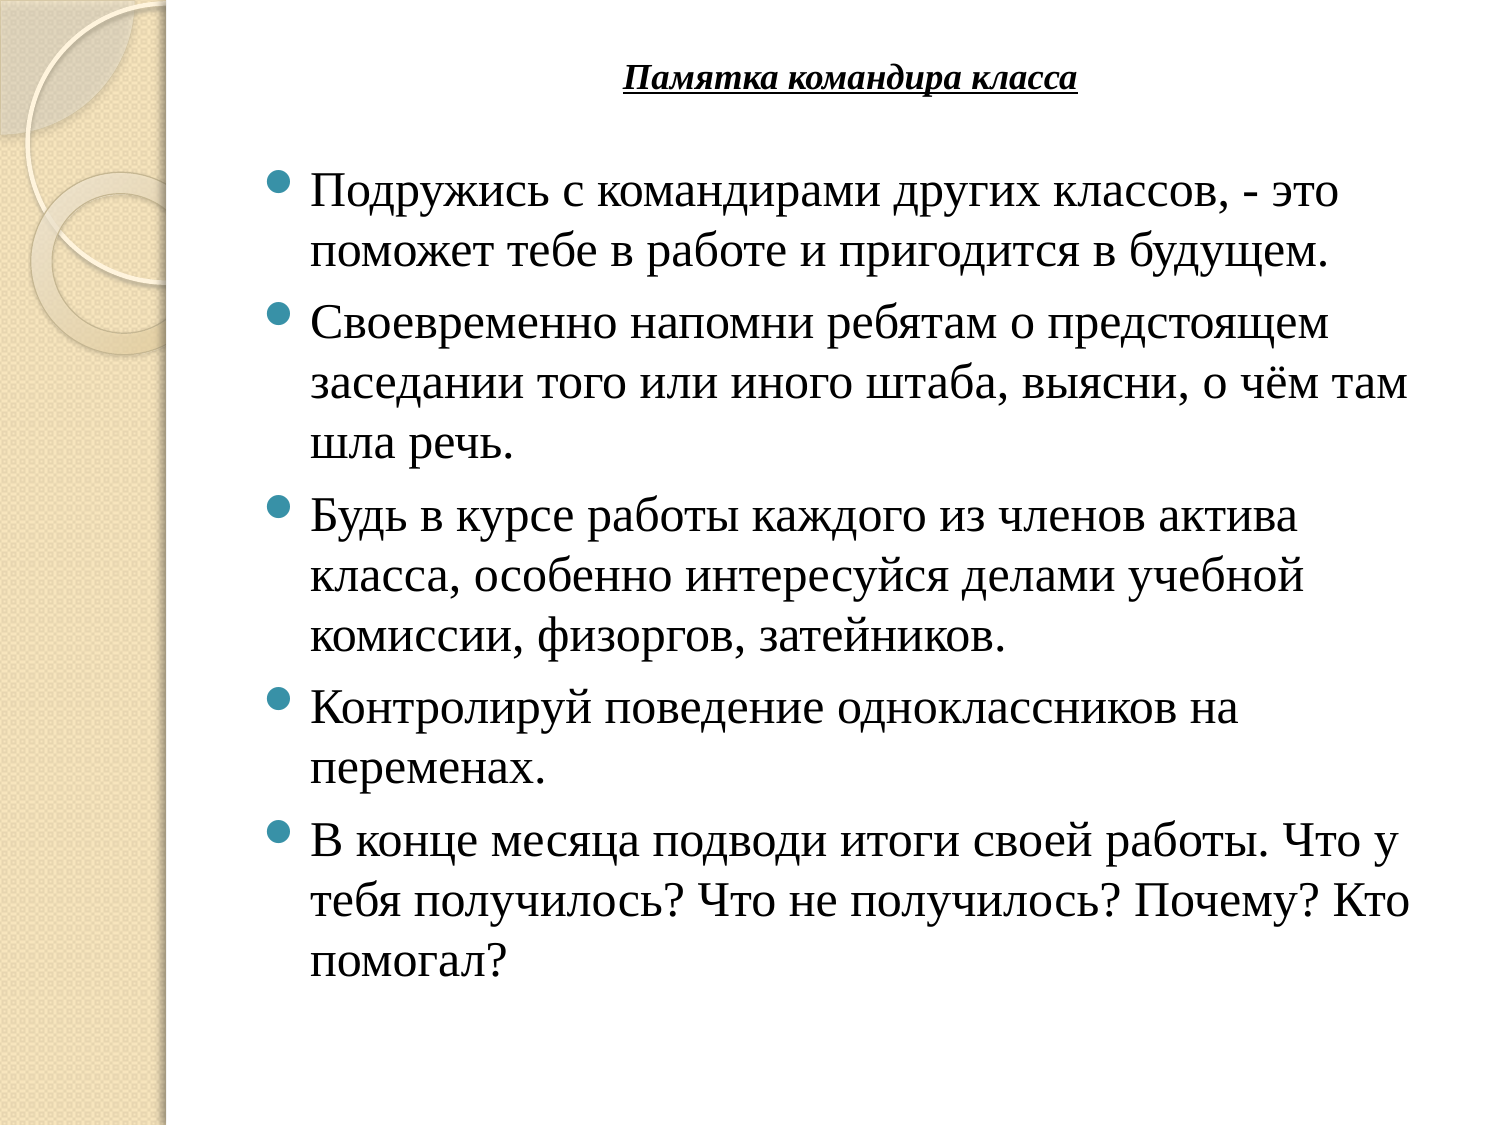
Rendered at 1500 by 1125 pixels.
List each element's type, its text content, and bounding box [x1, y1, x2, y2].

title Памятка командира класса [235, 45, 1466, 149]
list Подружись с командирами других классов, - это поможет тебе в работе и пригодится в будущем. Своевременно напомни ребятам о предстоящем заседании того или иного штаба, выясни, о чём там шла речь. Будь в курсе работы каждого из членов актива класса, особенно интересуйся делами учебной комиссии, физоргов, затейников. Контролируй поведение одноклассников на переменах. В конце месяца подводи итоги своей работы. Что у тебя получилось? Что не получилось? Почему? Кто помогал? [235, 149, 1466, 1025]
